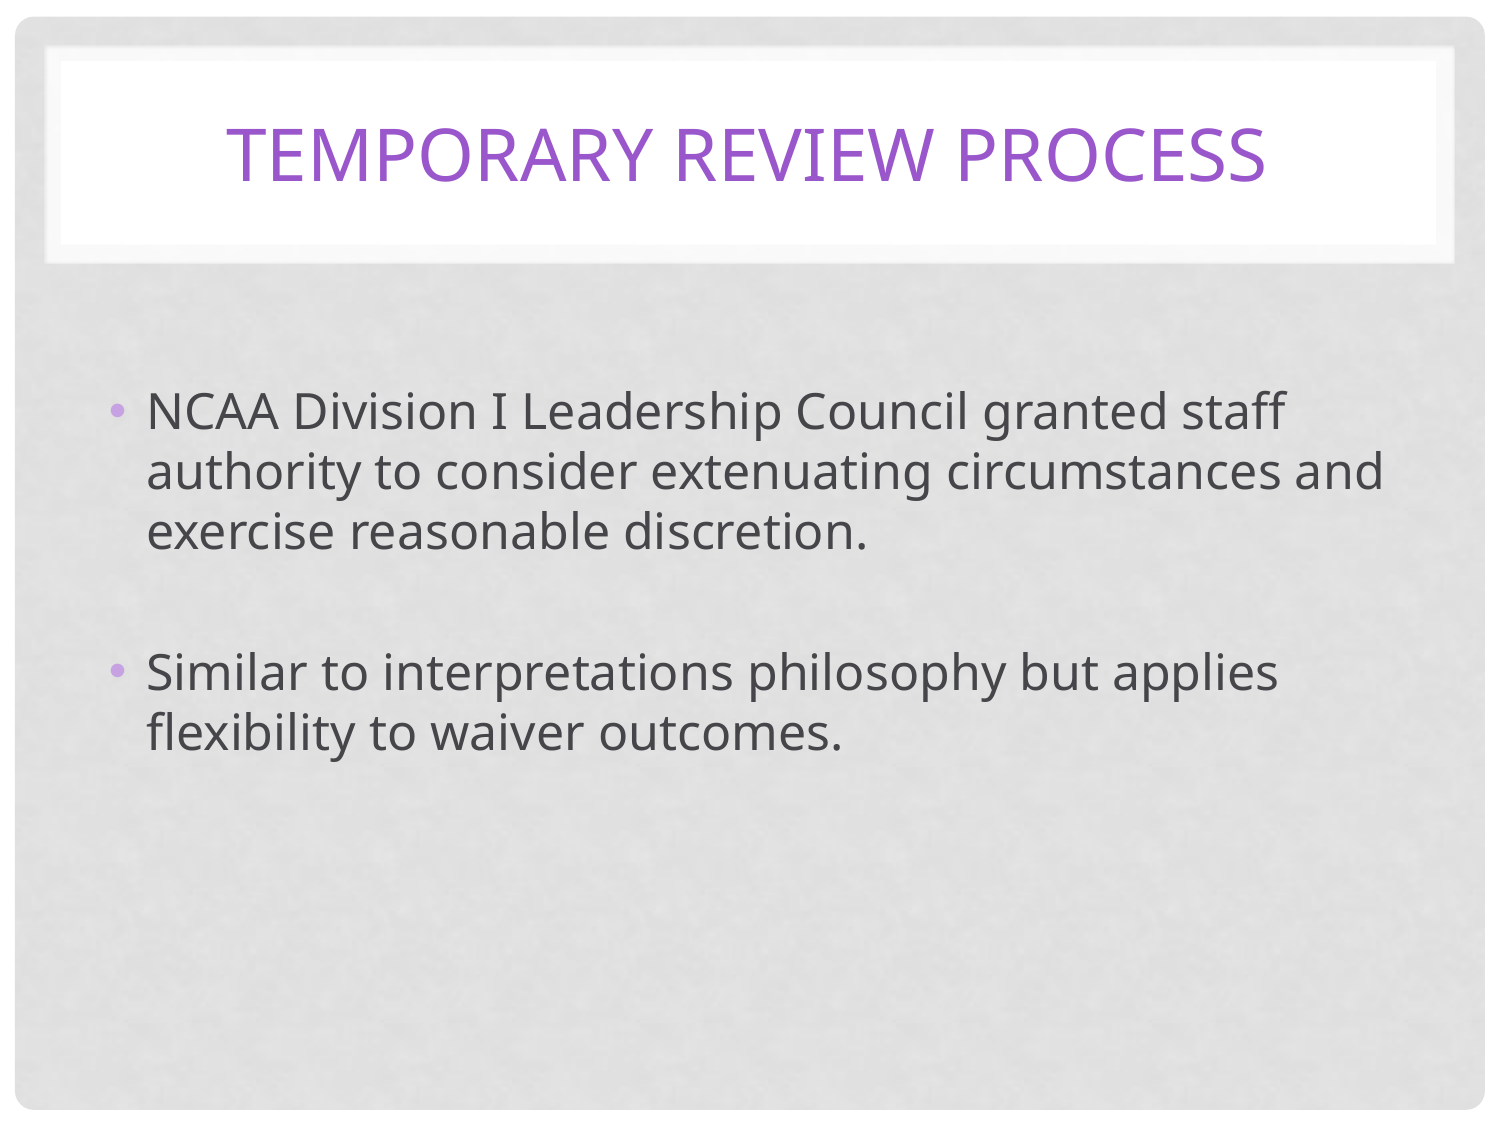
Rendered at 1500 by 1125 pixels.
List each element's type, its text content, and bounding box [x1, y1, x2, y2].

title Temporary review process [69, 66, 1425, 238]
list NCAA Division I Leadership Council granted staff authority to consider extenuating circumstances and exercise reasonable discretion. Similar to interpretations philosophy but applies flexibility to waiver outcomes. [75, 312, 1425, 1030]
